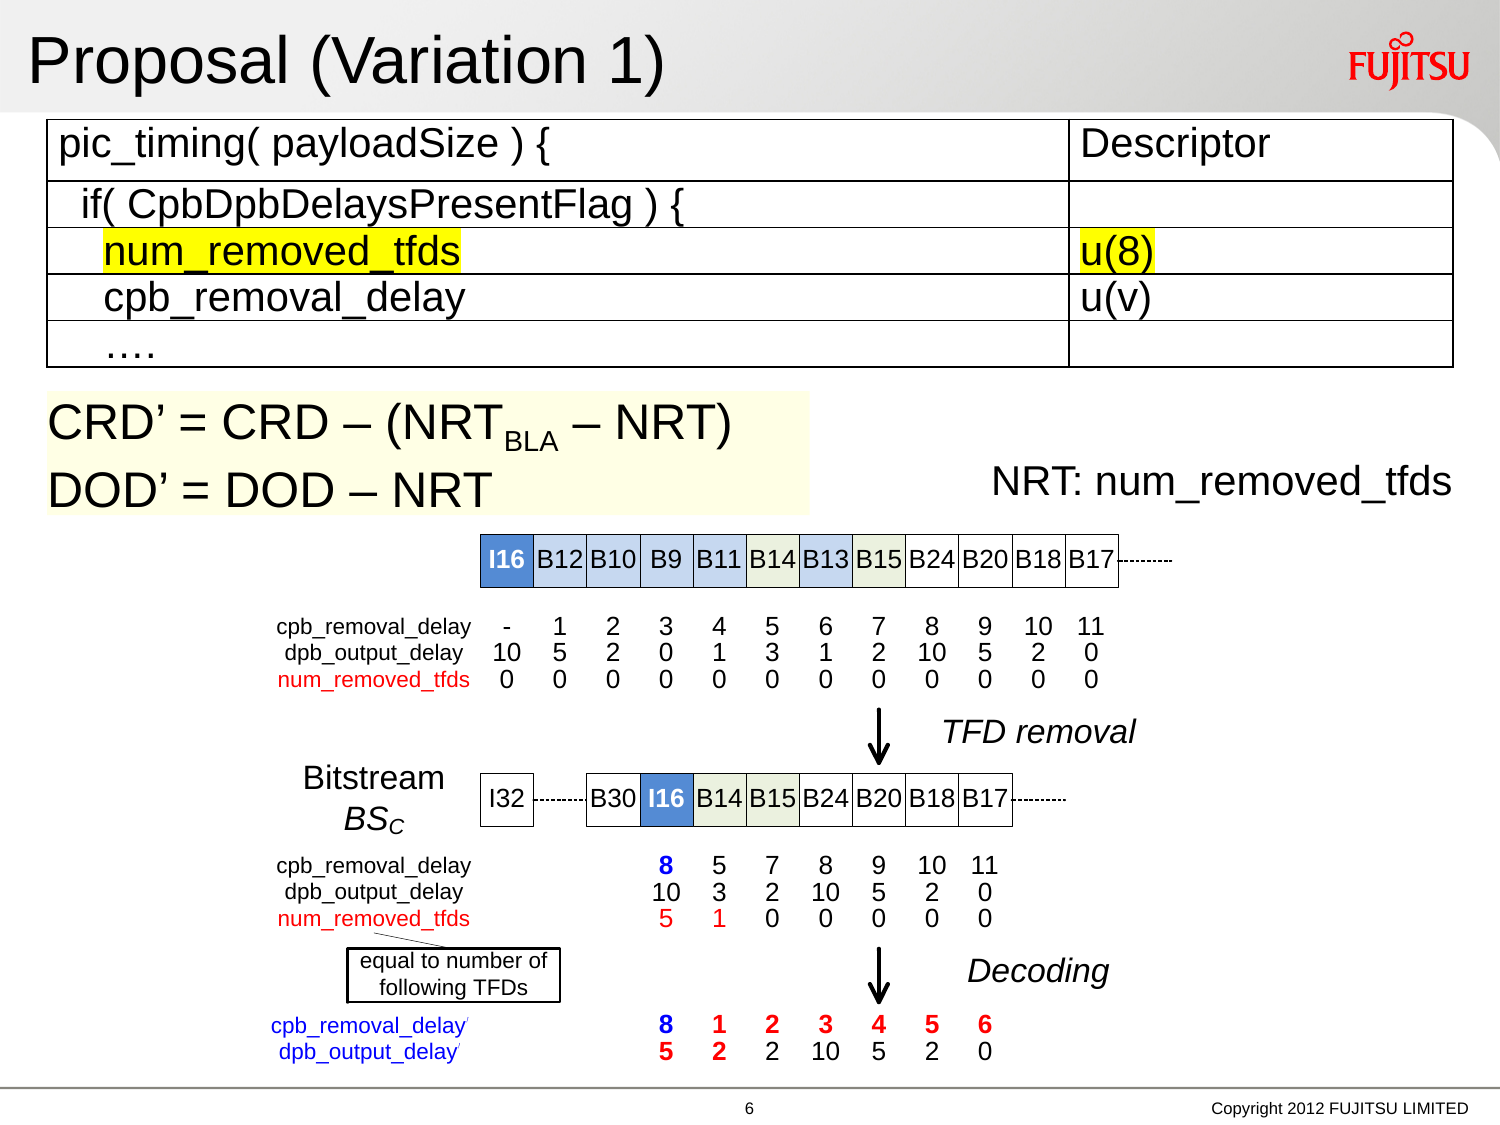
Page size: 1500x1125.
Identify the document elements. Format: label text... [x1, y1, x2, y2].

table_cell cpb_removal_delay [48, 275, 1068, 320]
footer Copyright 2012 FUJITSU LIMITED [809, 1091, 1470, 1125]
table_cell num_removed_tfds [48, 228, 1068, 273]
table_cell if( CpbDpbDelaysPresentFlag ) { [48, 182, 1068, 227]
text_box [268, 531, 1175, 1071]
table_cell [1070, 182, 1452, 227]
slide_number 5 [705, 1091, 794, 1125]
text_box NRT: num_removed_tfds [738, 447, 1453, 510]
table_header pic_timing( payloadSize ) { [48, 120, 1068, 180]
table_cell u(8) [1070, 228, 1452, 273]
table_cell [1070, 321, 1452, 366]
title Proposal (Variation 1) [27, 0, 1317, 114]
text_box CRD’ = CRD – (NRTBLA – NRT) DOD’ = DOD – NRT [47, 391, 810, 516]
picture [0, 0, 1500, 176]
table_header Descriptor [1070, 120, 1452, 180]
table_cell …. [48, 321, 1068, 366]
table_cell u(v) [1070, 275, 1452, 320]
